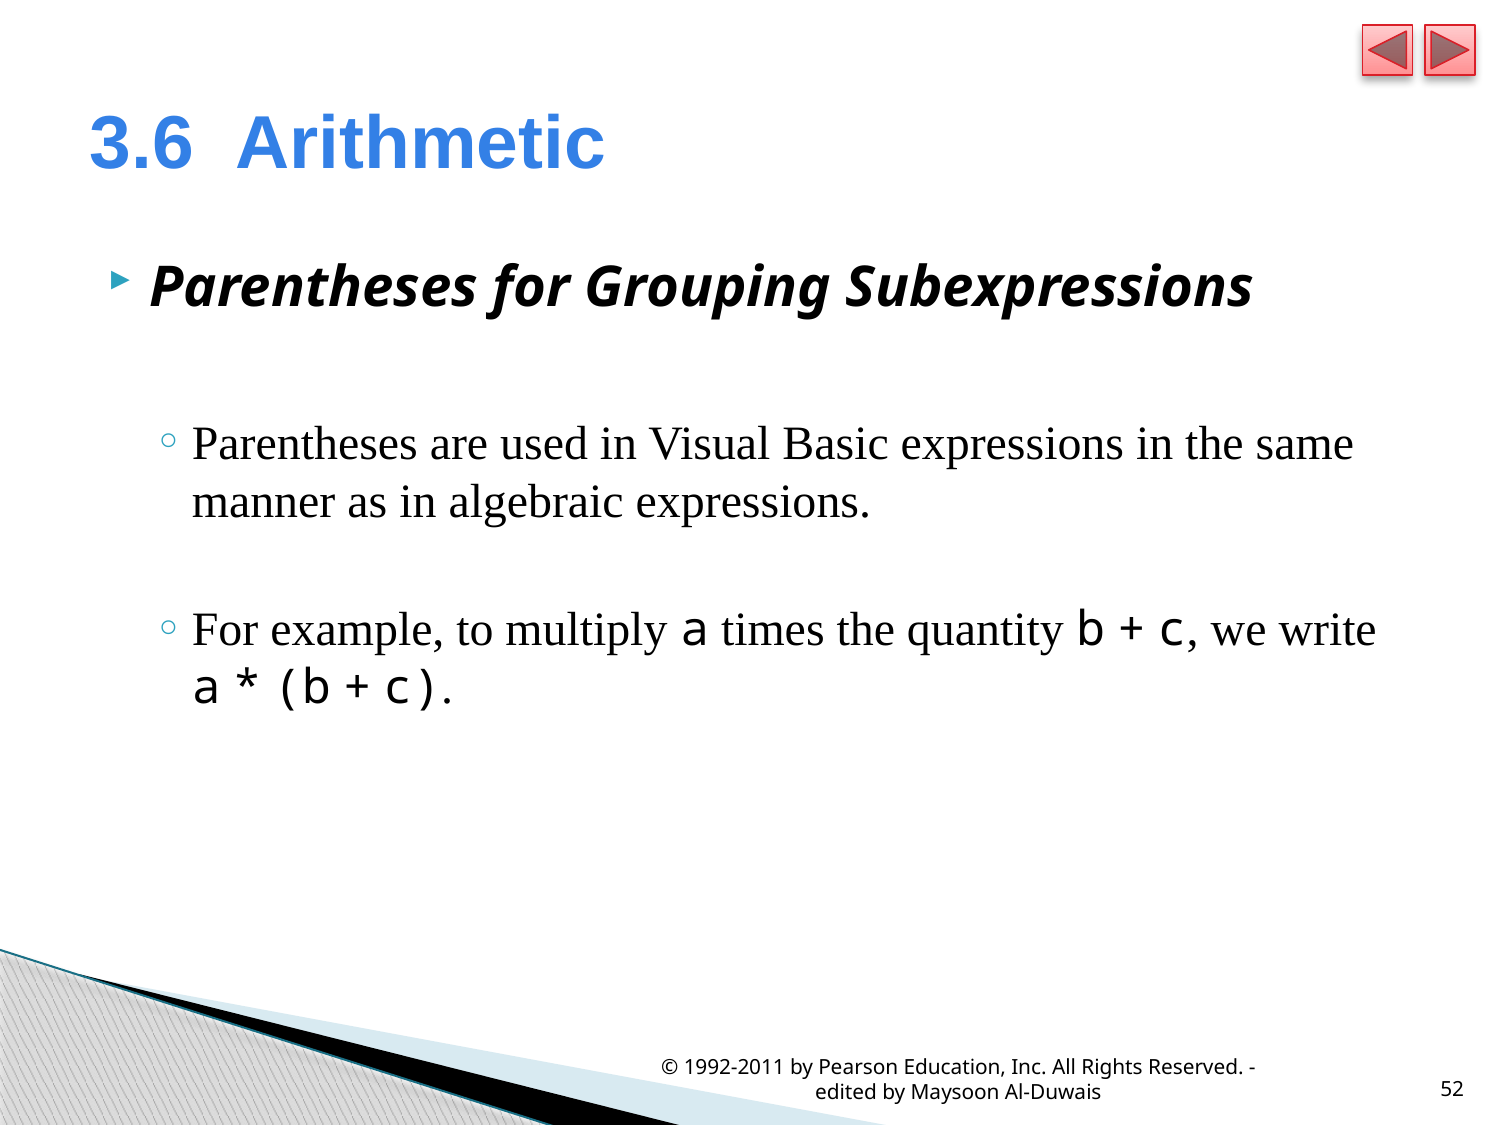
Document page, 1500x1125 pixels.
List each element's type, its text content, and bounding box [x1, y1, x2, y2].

list Parentheses for Grouping Subexpressions Parentheses are used in Visual Basic expressions in the same manner as in algebraic expressions. For example, to multiply a times the quantity b + c, we write a * (b + c). [74, 242, 1426, 986]
slide_number 52 [1418, 1051, 1479, 1112]
footer © 1992-2011 by Pearson Education, Inc. All Rights Reserved. - edited by Maysoon Al-Duwais [612, 1051, 1305, 1112]
title 3.6 Arithmetic [75, 45, 1425, 233]
